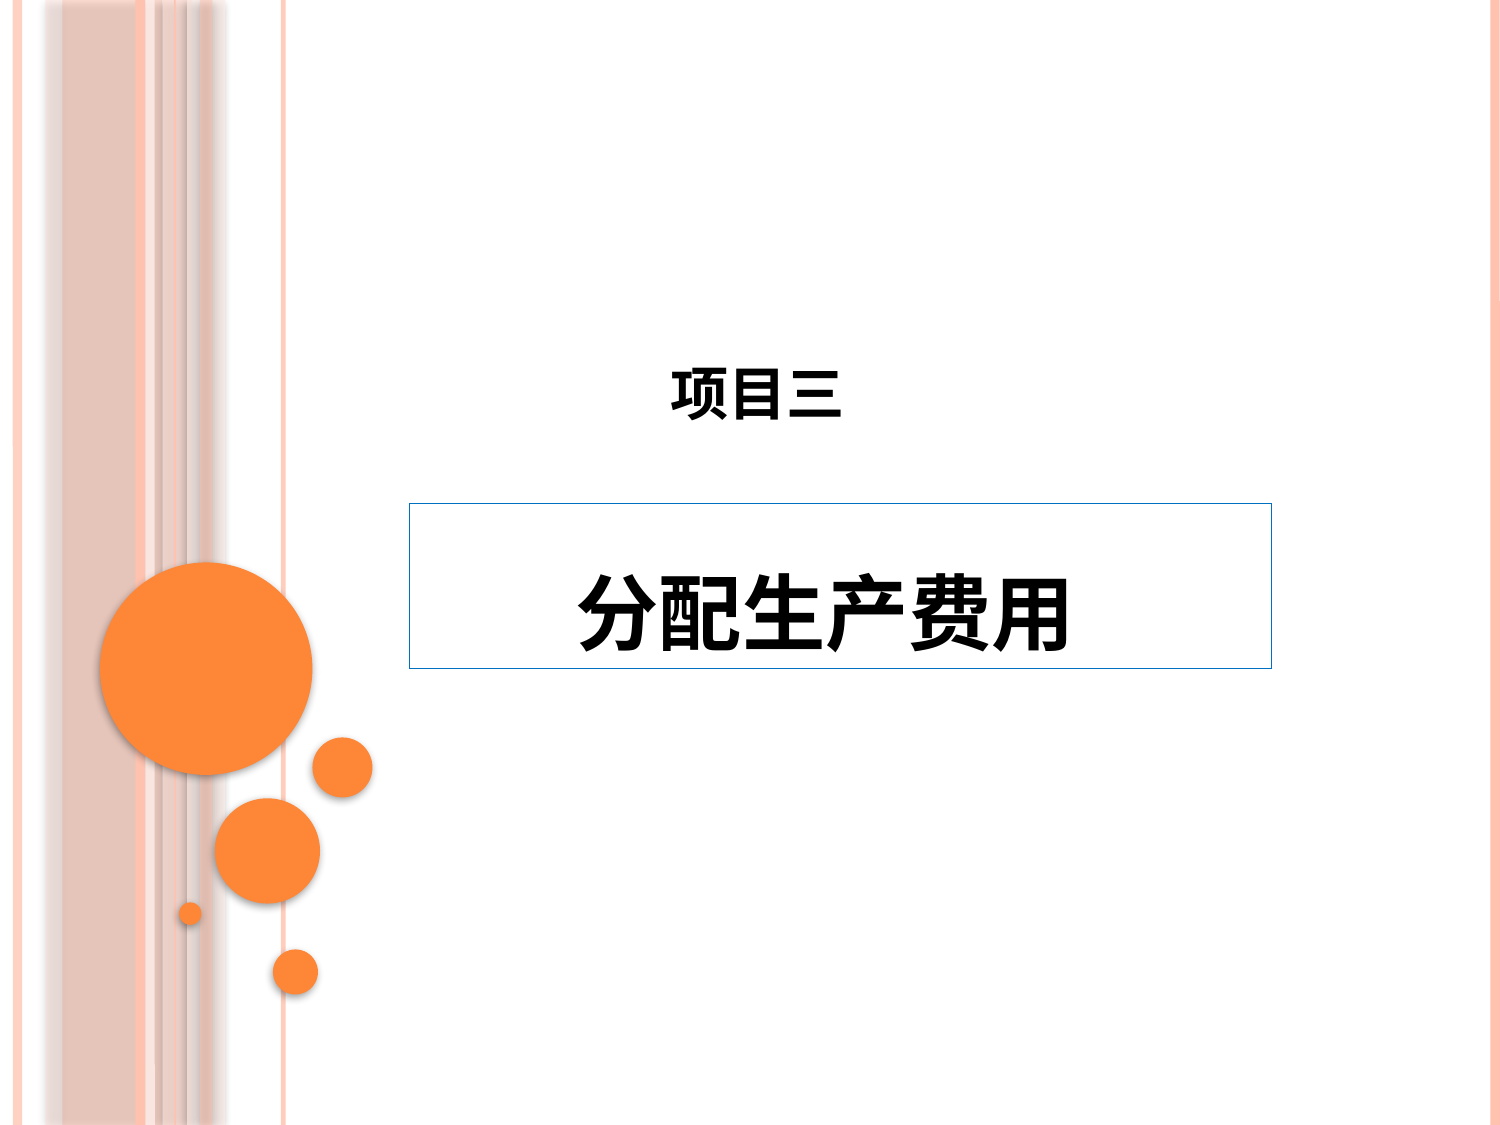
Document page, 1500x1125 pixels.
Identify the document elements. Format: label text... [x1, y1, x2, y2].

text_box 项目三 [655, 349, 916, 435]
text_box 分配生产费用 [409, 503, 1272, 669]
